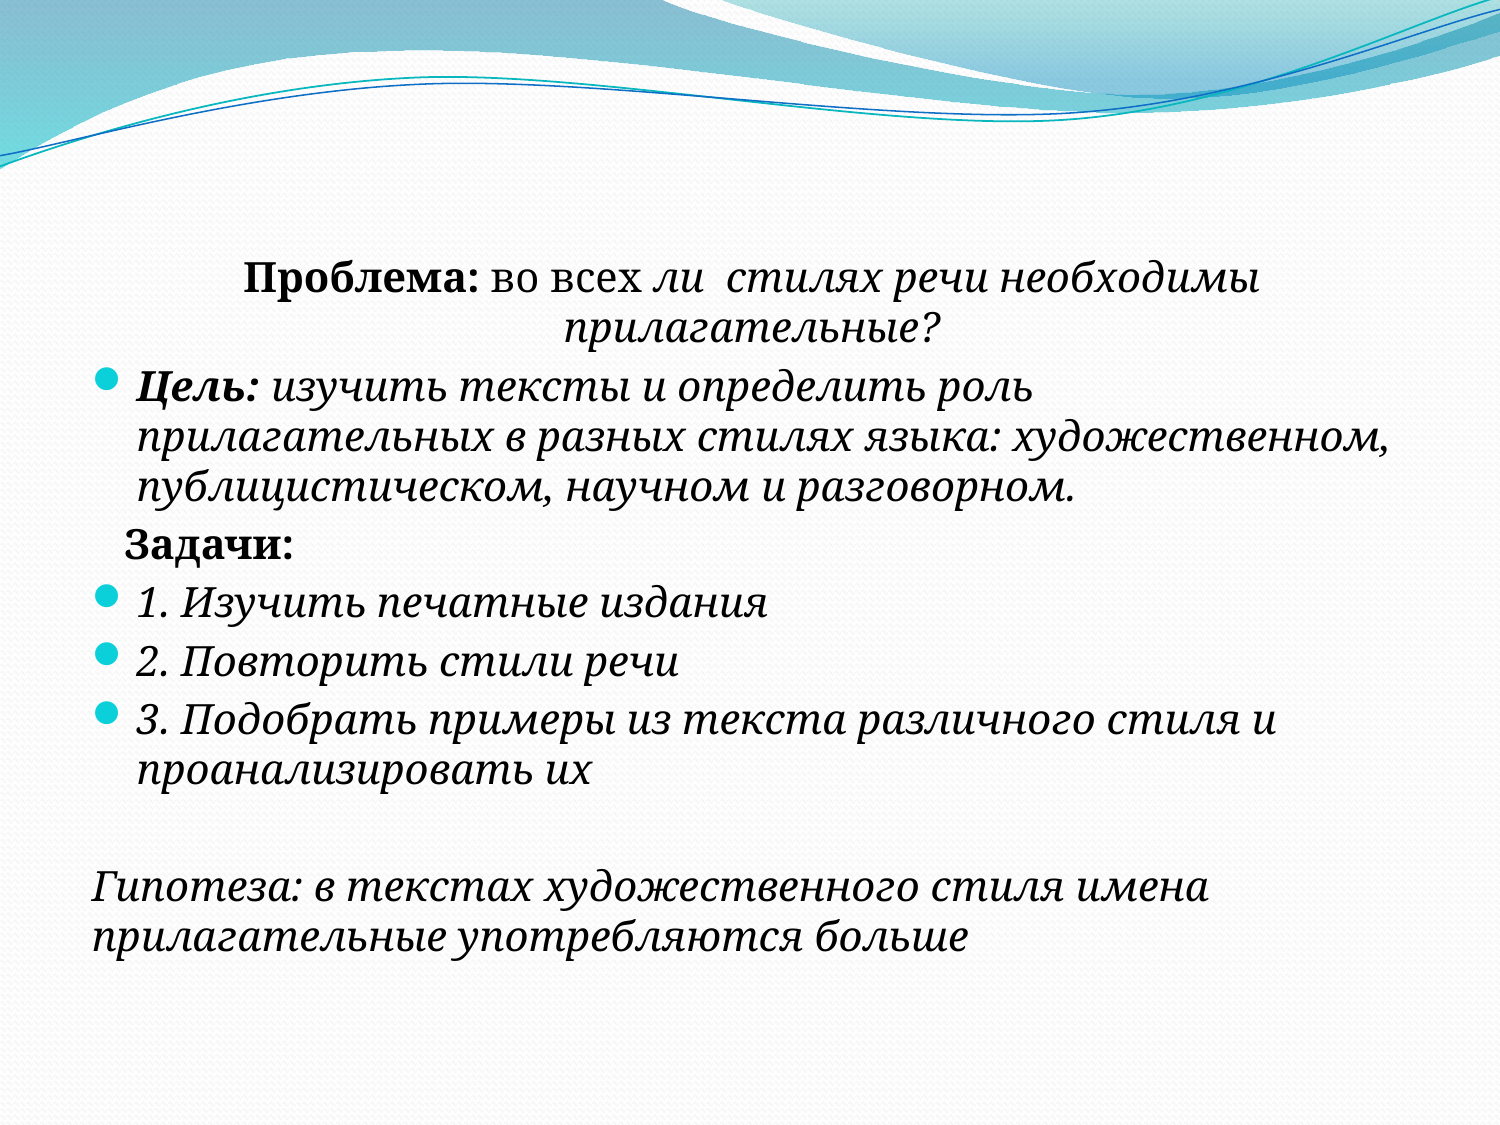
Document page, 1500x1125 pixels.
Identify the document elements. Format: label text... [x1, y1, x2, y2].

list Проблема: во всех ли стилях речи необходимы прилагательные? Цель: изучить тексты и определить роль прилагательных в разных стилях языка: художественном, публицистическом, научном и разговорном. Задачи: 1. Изучить печатные издания 2. Повторить стили речи 3. Подобрать примеры из текста различного стиля и проанализировать их Гипотеза: в текстах художественного стиля имена прилагательные употребляются больше [76, 243, 1428, 1036]
